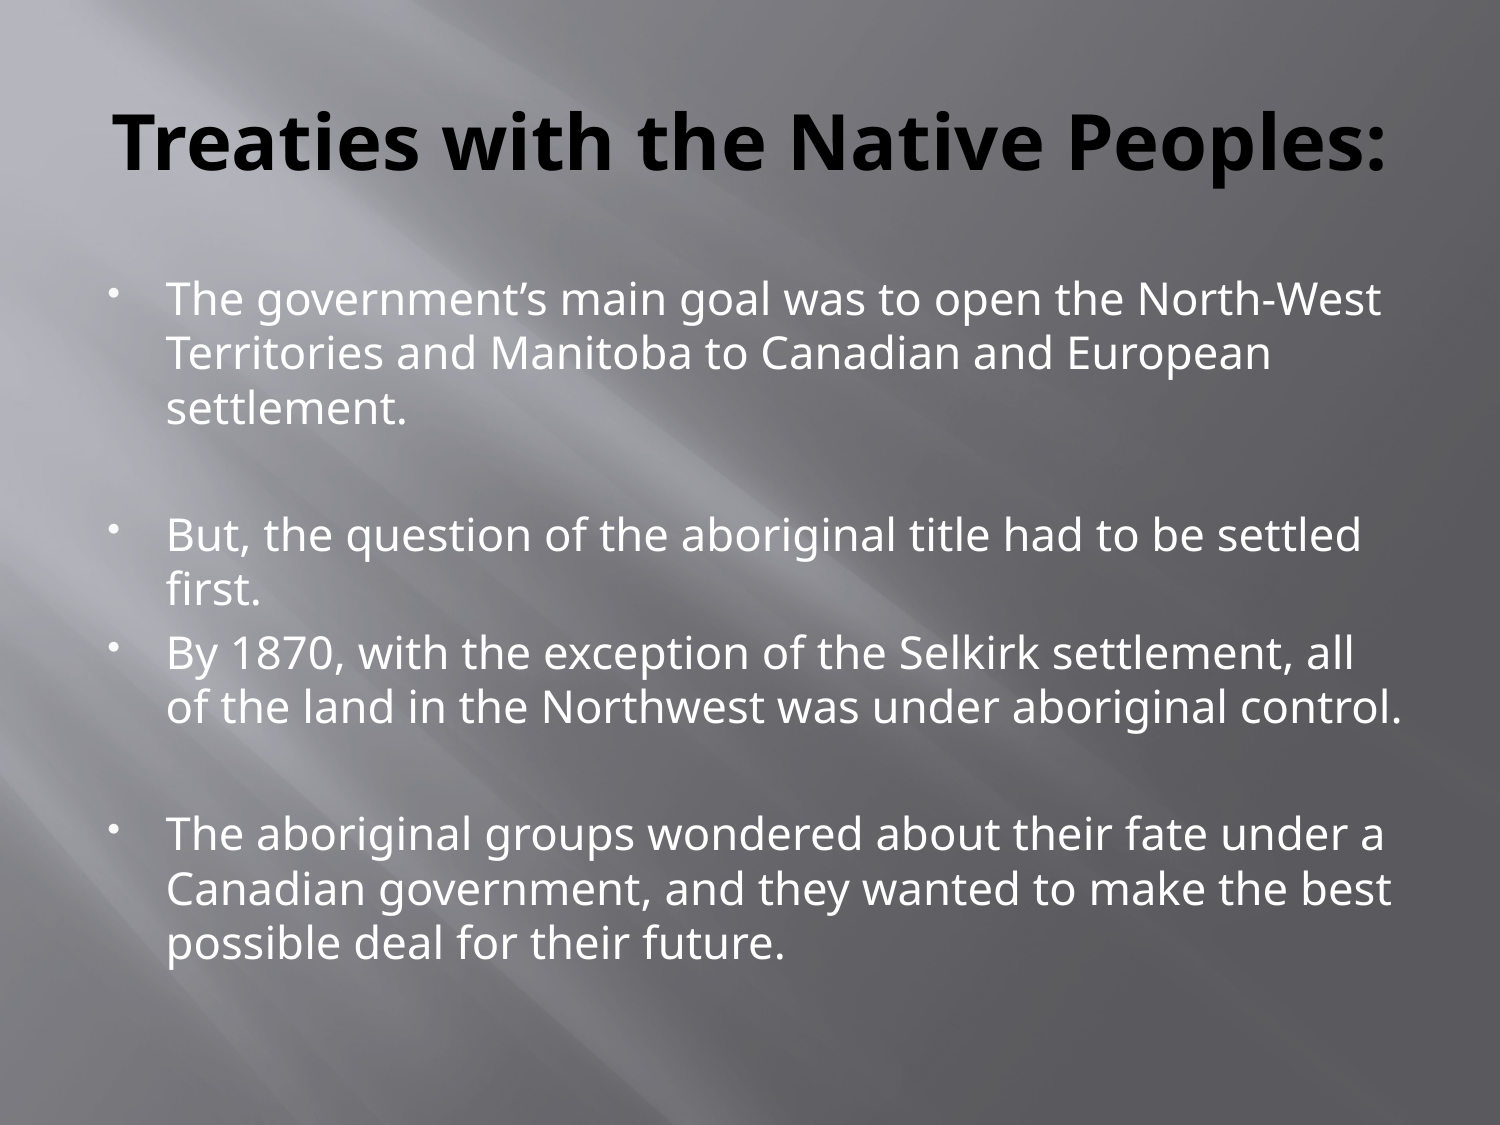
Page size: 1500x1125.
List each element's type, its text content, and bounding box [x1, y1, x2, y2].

list The government’s main goal was to open the North-West Territories and Manitoba to Canadian and European settlement. But, the question of the aboriginal title had to be settled first. By 1870, with the exception of the Selkirk settlement, all of the land in the Northwest was under aboriginal control. The aboriginal groups wondered about their fate under a Canadian government, and they wanted to make the best possible deal for their future. [75, 262, 1425, 1035]
title Treaties with the Native Peoples: [75, 45, 1425, 233]
